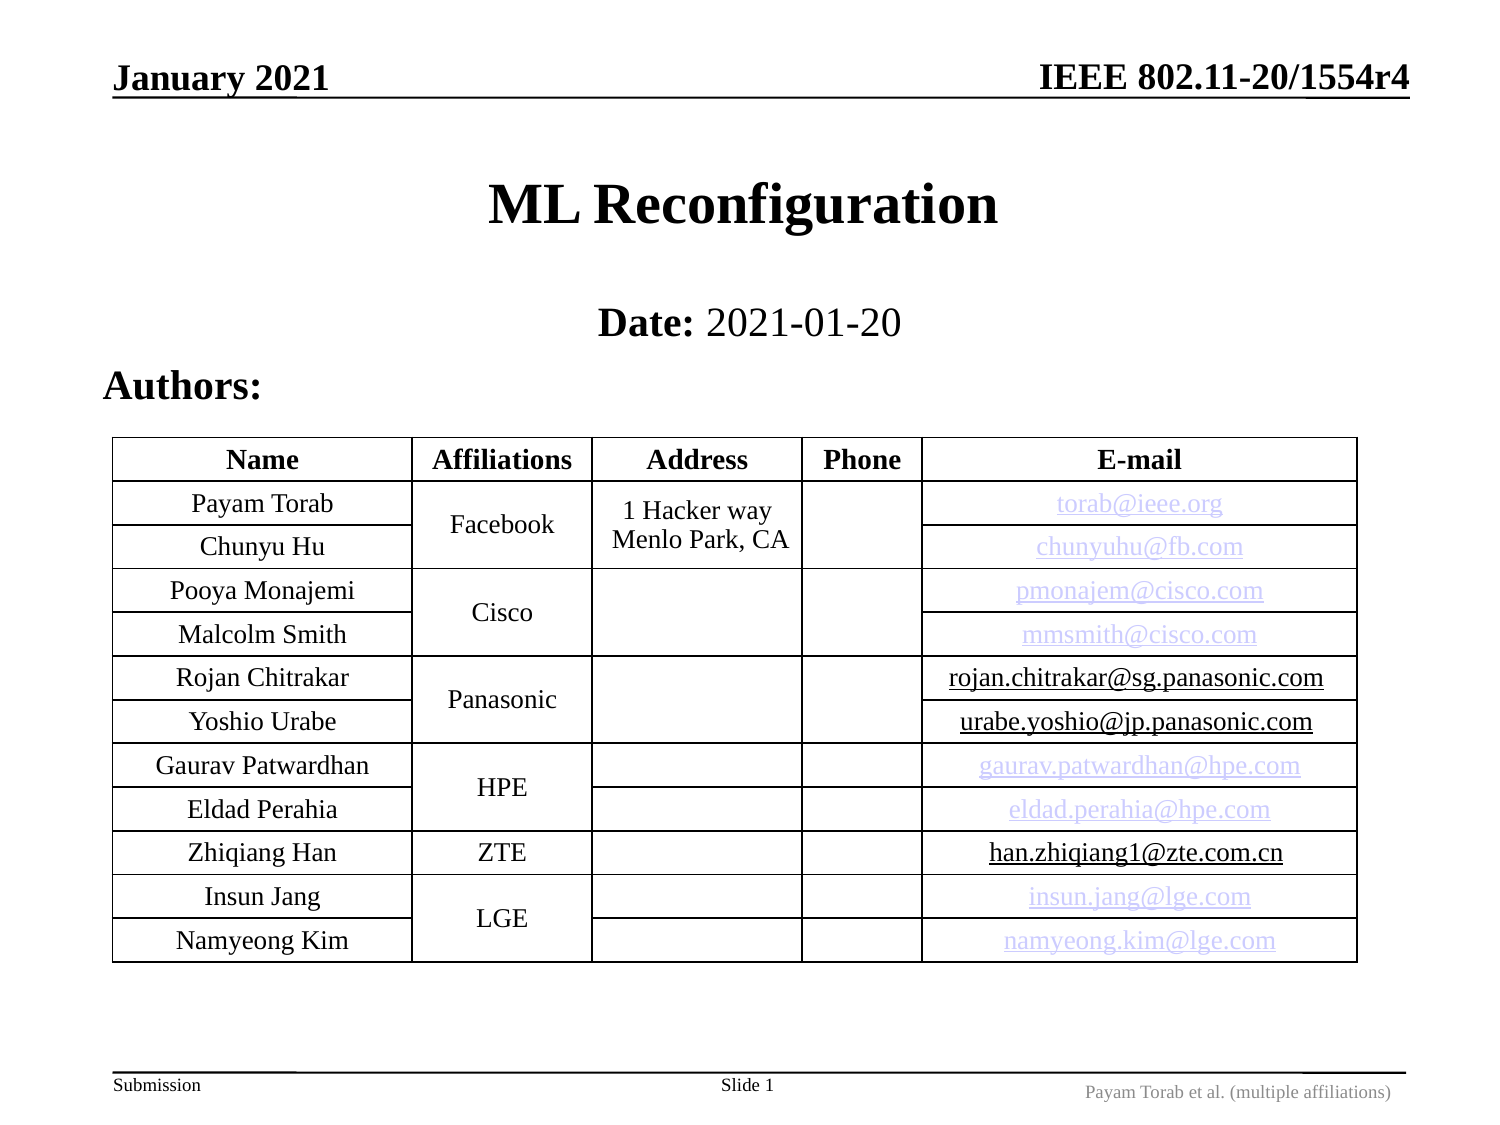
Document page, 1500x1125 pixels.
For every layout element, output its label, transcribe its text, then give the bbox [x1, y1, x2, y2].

table_header E-mail [923, 438, 1356, 480]
table_cell ZTE [413, 832, 591, 874]
table_header Address [593, 438, 801, 480]
table_cell 1 Hacker way Menlo Park, CA [593, 482, 801, 568]
table_cell Payam Torab [113, 482, 411, 524]
table_cell Gaurav Patwardhan [113, 744, 411, 786]
table_cell Eldad Perahia [113, 788, 411, 830]
table_cell mmsmith@cisco.com [923, 613, 1356, 655]
table_cell Cisco [413, 569, 591, 655]
table_cell [593, 919, 801, 961]
table_cell Rojan Chitrakar [113, 657, 411, 699]
table_cell Panasonic [413, 657, 591, 742]
table_cell Namyeong Kim [113, 919, 411, 961]
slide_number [112, 52, 563, 90]
table_cell torab@ieee.org [923, 482, 1356, 524]
table_cell [593, 744, 801, 786]
table_cell [803, 832, 921, 874]
table_cell [593, 657, 801, 742]
table_cell han.zhiqiang1@zte.com.cn [923, 832, 1356, 874]
text_box Authors: [87, 349, 325, 413]
table_cell [593, 832, 801, 874]
table_cell Malcolm Smith [113, 613, 411, 655]
table_cell [593, 569, 801, 655]
table_cell Yoshio Urabe [113, 701, 411, 742]
table_cell [803, 482, 921, 568]
table_cell gaurav.patwardhan@hpe.com [923, 744, 1356, 786]
table_cell [803, 744, 921, 786]
table_cell chunyuhu@fb.com [923, 526, 1356, 568]
table_header Phone [803, 438, 921, 480]
footer Payam Torab et al. (multiple affiliations) [877, 1072, 1407, 1110]
table_cell LGE [413, 875, 591, 961]
table_cell pmonajem@cisco.com [923, 569, 1356, 611]
table_cell [803, 788, 921, 830]
table_cell insun.jang@lge.com [923, 875, 1356, 917]
table_cell Insun Jang [113, 875, 411, 917]
table_cell [803, 875, 921, 917]
table_cell Pooya Monajemi [113, 569, 411, 611]
table_header Affiliations [413, 438, 591, 480]
table_cell [593, 875, 801, 917]
title ML Reconfiguration [62, 112, 1426, 288]
table_cell Chunyu Hu [113, 526, 411, 568]
table_cell [803, 919, 921, 961]
table_header Name [113, 438, 411, 480]
table_cell eldad.perahia@hpe.com [923, 788, 1356, 830]
table_cell [803, 569, 921, 655]
list Date: 2021-01-20 [112, 288, 1388, 351]
table_cell rojan.chitrakar@sg.panasonic.com [923, 657, 1356, 699]
table_cell [803, 657, 921, 742]
table_cell Facebook [413, 482, 591, 568]
table_cell namyeong.kim@lge.com [923, 919, 1356, 961]
table_cell [593, 788, 801, 830]
slide_number Slide 1 [702, 1072, 793, 1111]
table_cell HPE [413, 744, 591, 830]
table_cell urabe.yoshio@jp.panasonic.com [923, 701, 1356, 742]
table_cell Zhiqiang Han [113, 832, 411, 874]
